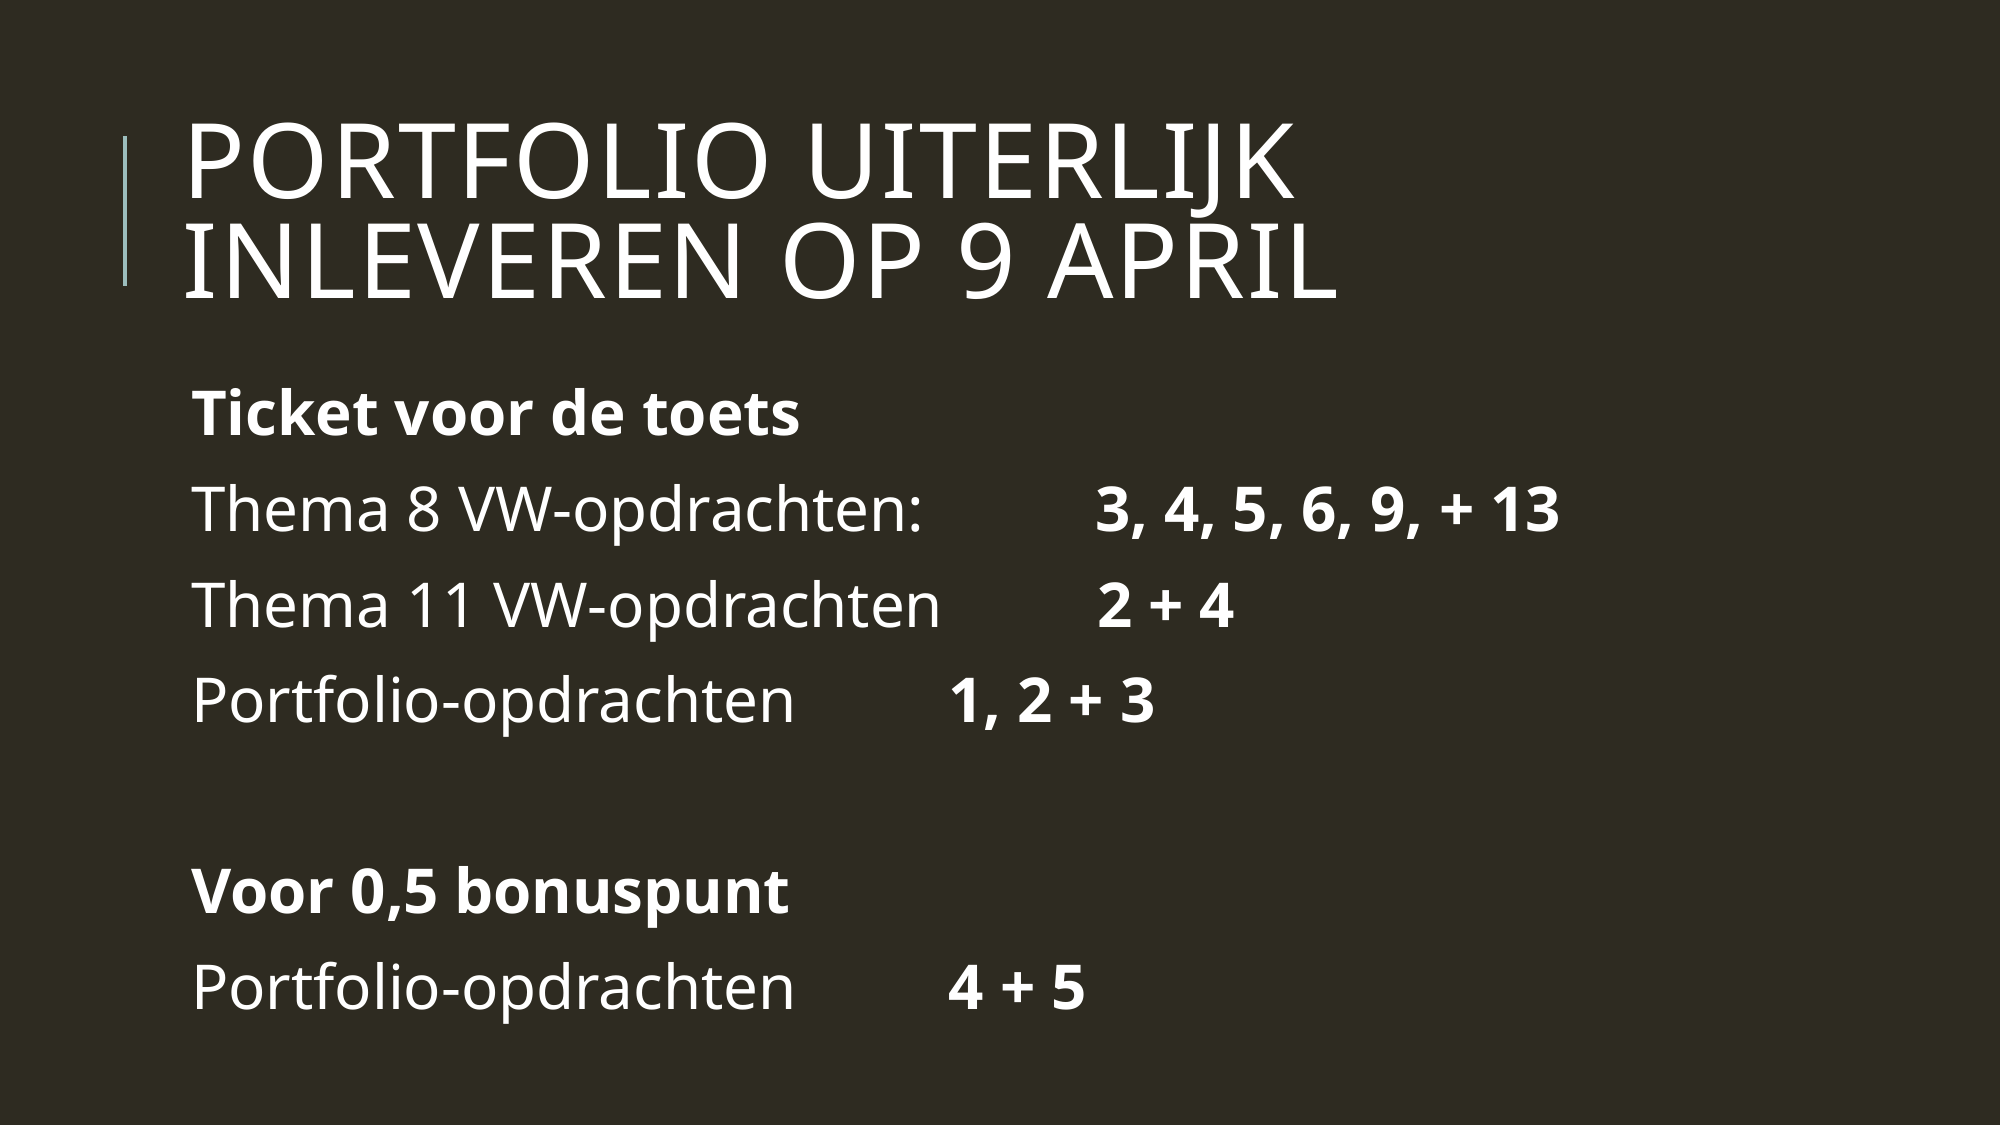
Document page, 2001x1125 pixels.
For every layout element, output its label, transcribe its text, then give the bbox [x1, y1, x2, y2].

title Portfolio Uiterlijk Inleveren op 9 april [168, 96, 1763, 342]
list Ticket voor de toets Thema 8 VW-opdrachten: 3, 4, 5, 6, 9, + 13 Thema 11 VW-opdrachten 2 + 4 Portfolio-opdrachten 1, 2 + 3 Voor 0,5 bonuspunt Portfolio-opdrachten 4 + 5 [168, 375, 1763, 1035]
